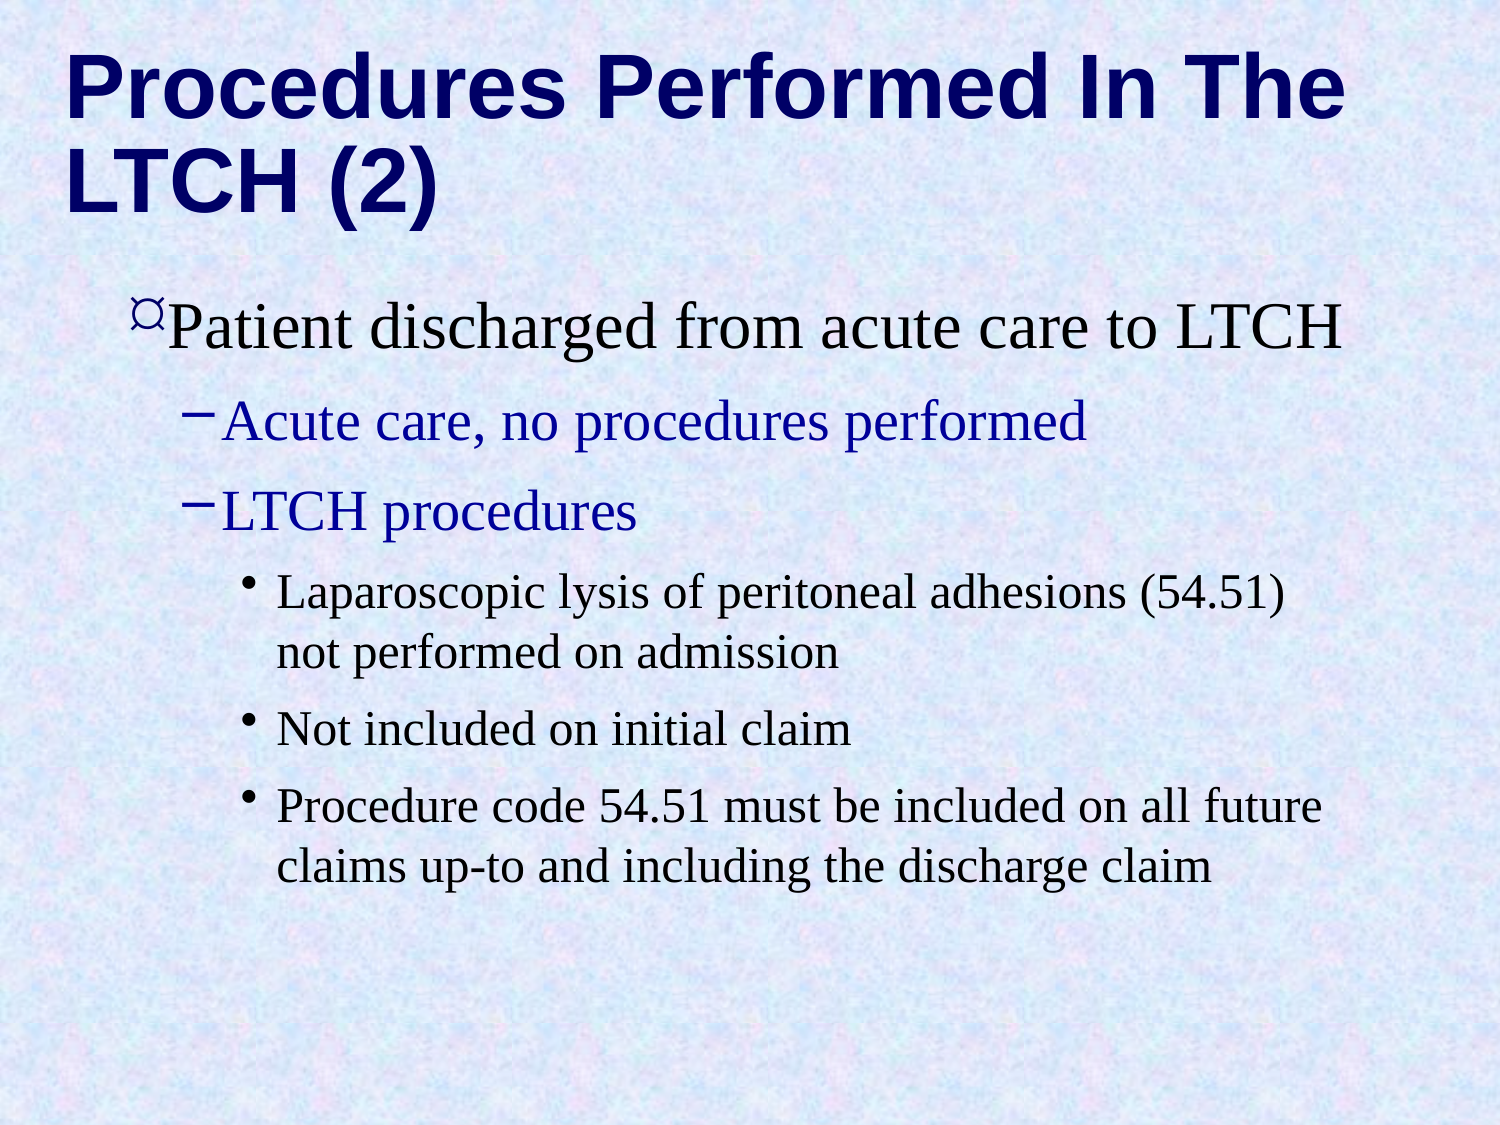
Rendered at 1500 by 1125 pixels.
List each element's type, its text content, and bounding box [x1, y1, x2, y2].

list Patient discharged from acute care to LTCH Acute care, no procedures performed LTCH procedures Laparoscopic lysis of peritoneal adhesions (54.51) not performed on admission Not included on initial claim Procedure code 54.51 must be included on all future claims up-to and including the discharge claim [112, 275, 1375, 1050]
title Procedures Performed In The LTCH (2) [50, 37, 1450, 238]
